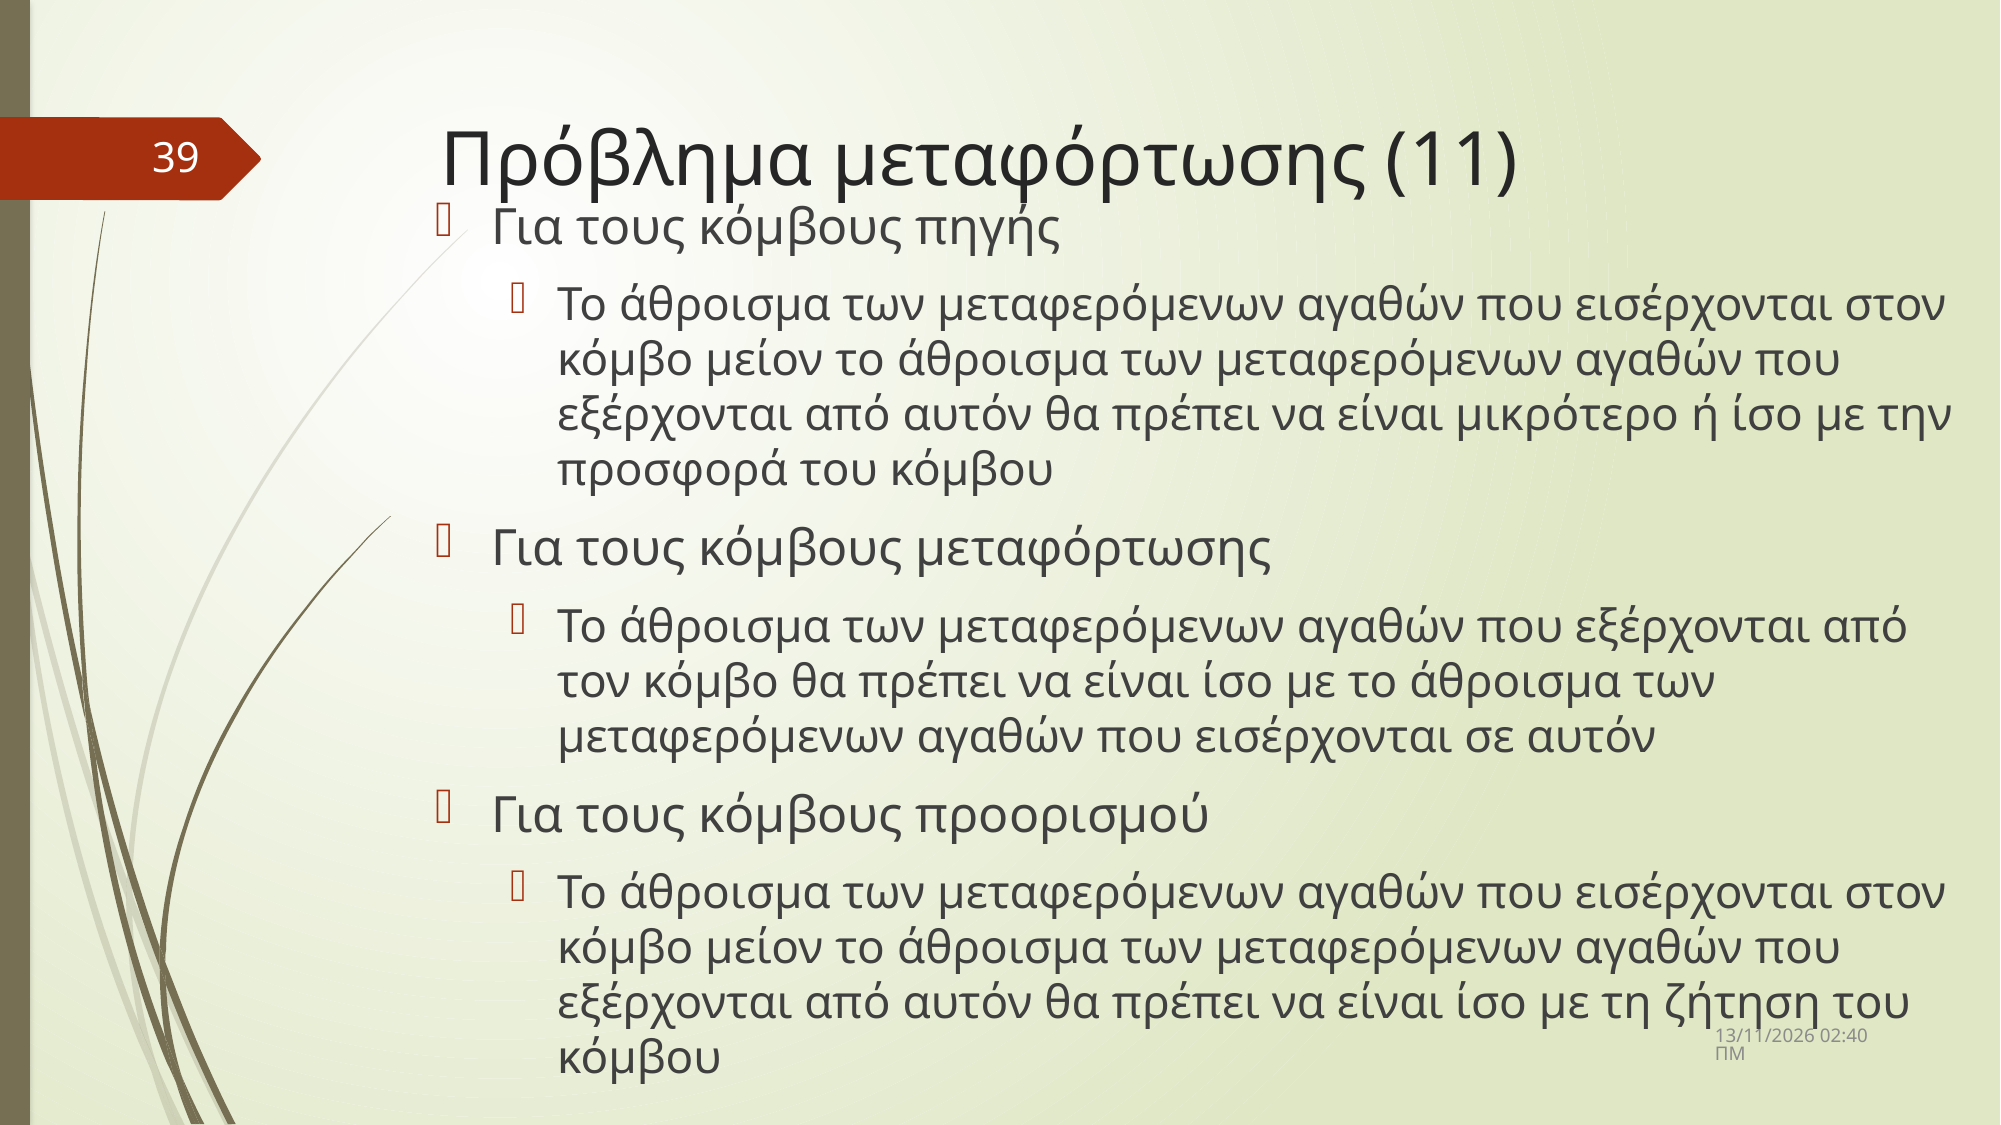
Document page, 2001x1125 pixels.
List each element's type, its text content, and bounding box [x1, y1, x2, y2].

title Πρόβλημα μεταφόρτωσης (11) [425, 102, 1888, 186]
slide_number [1699, 1005, 1888, 1067]
slide_number 39 [87, 129, 216, 190]
list Για τους κόμβους πηγής Το άθροισμα των μεταφερόμενων αγαθών που εισέρχονται στον κόμβο μείον το άθροισμα των μεταφερόμενων αγαθών που εξέρχονται από αυτόν θα πρέπει να είναι μικρότερο ή ίσο με την προσφορά του κόμβου Για τους κόμβους μεταφόρτωσης Το άθροισμα των μεταφερόμενων αγαθών που εξέρχονται από τον κόμβο θα πρέπει να είναι ίσο με το άθροισμα των μεταφερόμενων αγαθών που εισέρχονται σε αυτόν Για τους κόμβους προορισμού Το άθροισμα των μεταφερόμενων αγαθών που εισέρχονται στον κόμβο μείον το άθροισμα των μεταφερόμενων αγαθών που εξέρχονται από αυτόν θα πρέπει να είναι ίσο με τη ζήτηση του κόμβου [420, 186, 1996, 1101]
